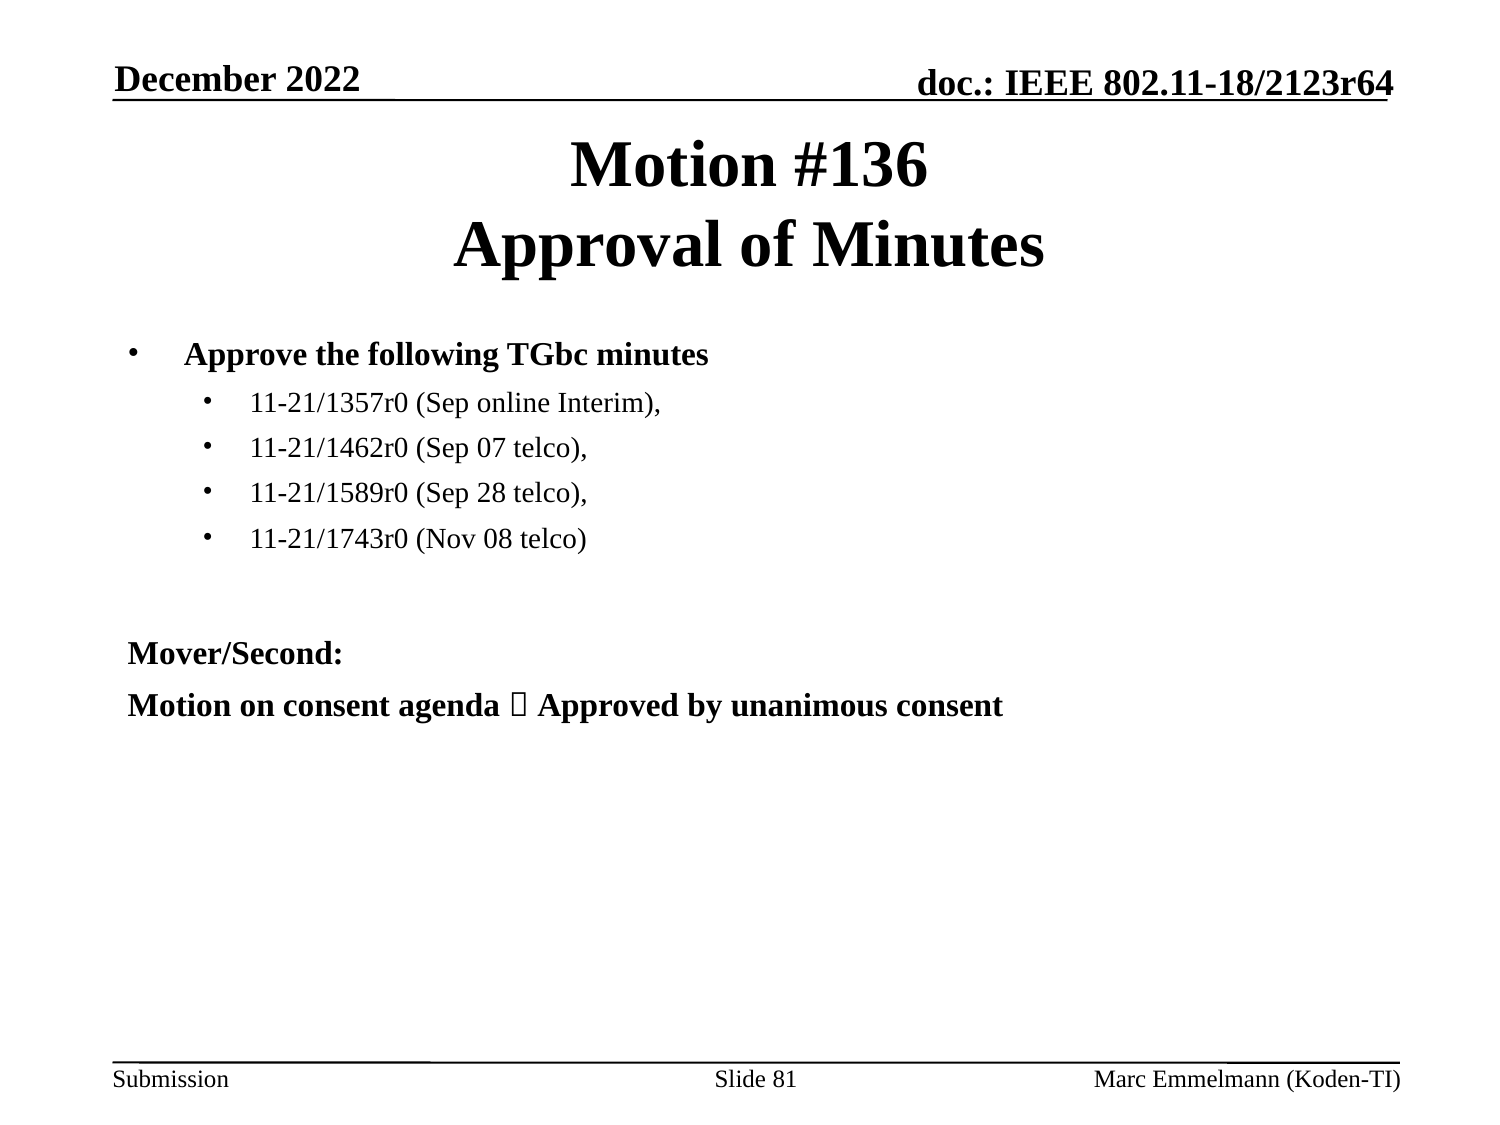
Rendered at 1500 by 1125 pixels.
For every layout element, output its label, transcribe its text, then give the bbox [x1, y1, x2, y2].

title Motion #136 Approval of Minutes [112, 112, 1388, 288]
footer Marc Emmelmann (Koden-TI) [878, 1061, 1402, 1093]
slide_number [114, 54, 423, 100]
slide_number Slide 81 [712, 1061, 800, 1123]
list Approve the following TGbc minutes 11-21/1357r0 (Sep online Interim), 11-21/1462r0 (Sep 07 telco), 11-21/1589r0 (Sep 28 telco), 11-21/1743r0 (Nov 08 telco) Mover/Second: Motion on consent agenda  Approved by unanimous consent [112, 324, 1388, 1000]
